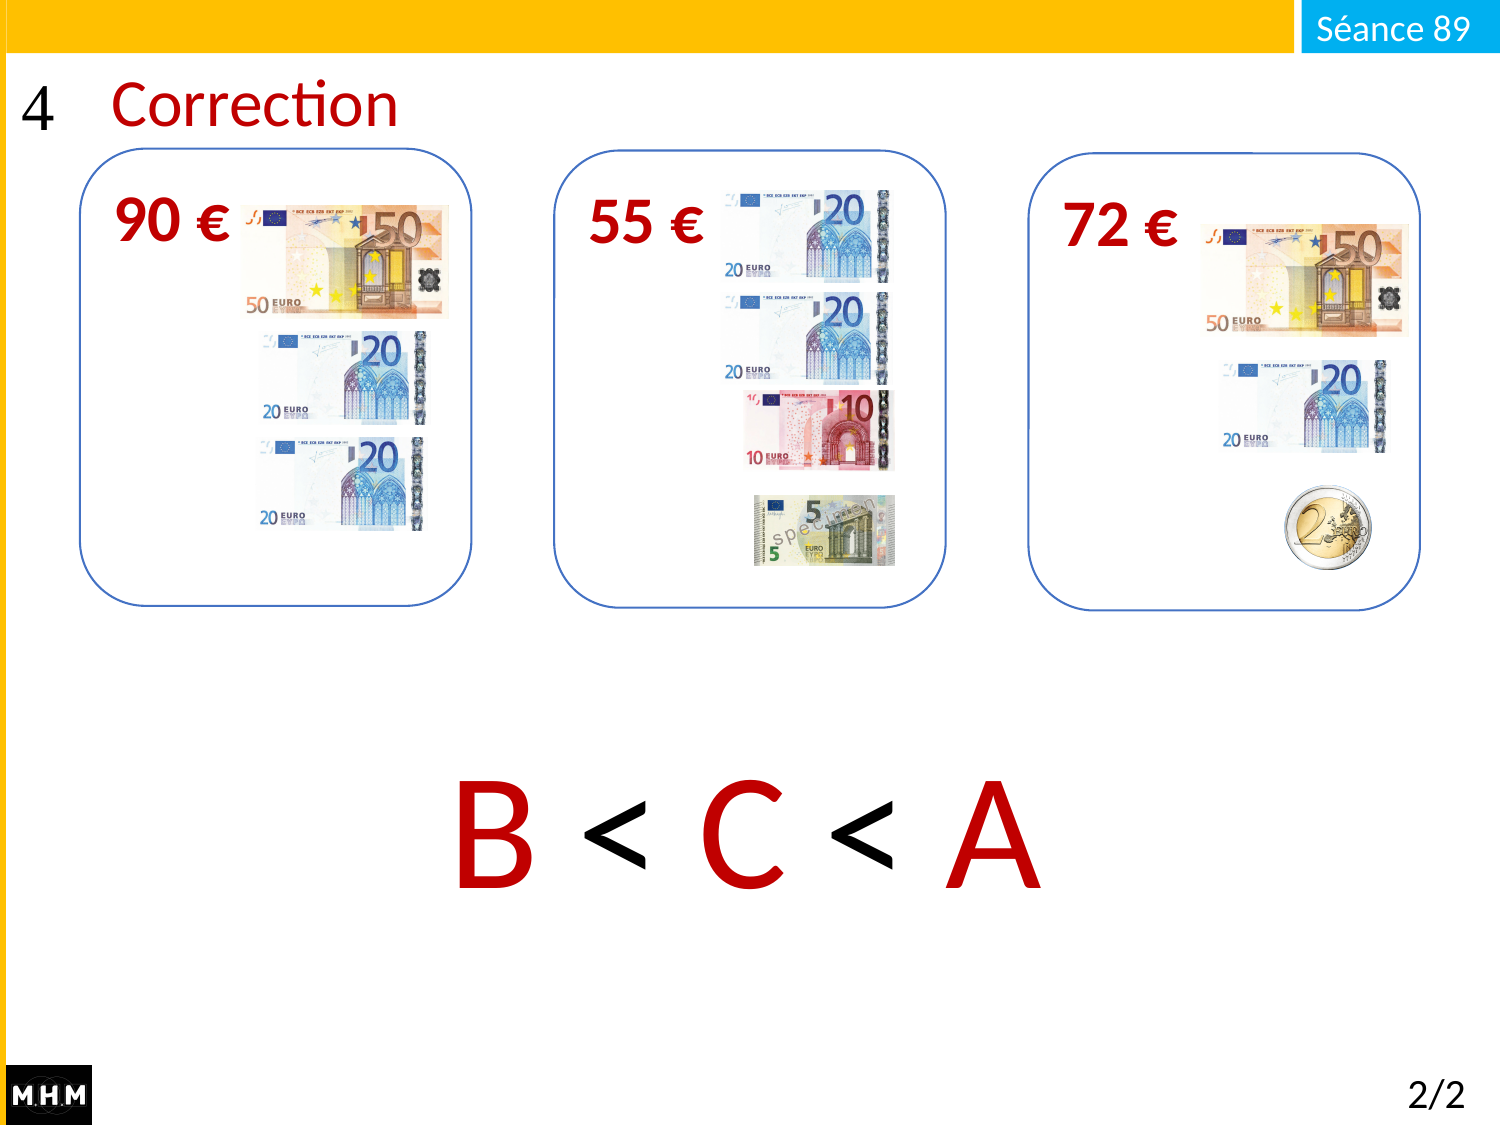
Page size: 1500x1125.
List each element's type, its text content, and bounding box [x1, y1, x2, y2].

picture [754, 495, 895, 567]
title Correction [96, 60, 1391, 149]
picture [1199, 224, 1409, 338]
list 2/2 [1373, 1064, 1500, 1125]
picture [720, 292, 893, 386]
text_box 72 € [1027, 152, 1421, 612]
picture [240, 205, 449, 319]
picture [720, 190, 894, 283]
text_box B < C < A [407, 714, 1084, 930]
text_box . < . < . [382, 689, 1059, 905]
picture [255, 437, 428, 531]
picture [1217, 360, 1391, 453]
picture [1284, 485, 1372, 570]
text_box 90 € [78, 149, 473, 607]
picture [258, 331, 431, 425]
picture [743, 390, 895, 472]
text_box 55 € [553, 149, 947, 609]
picture [6, 1065, 92, 1125]
